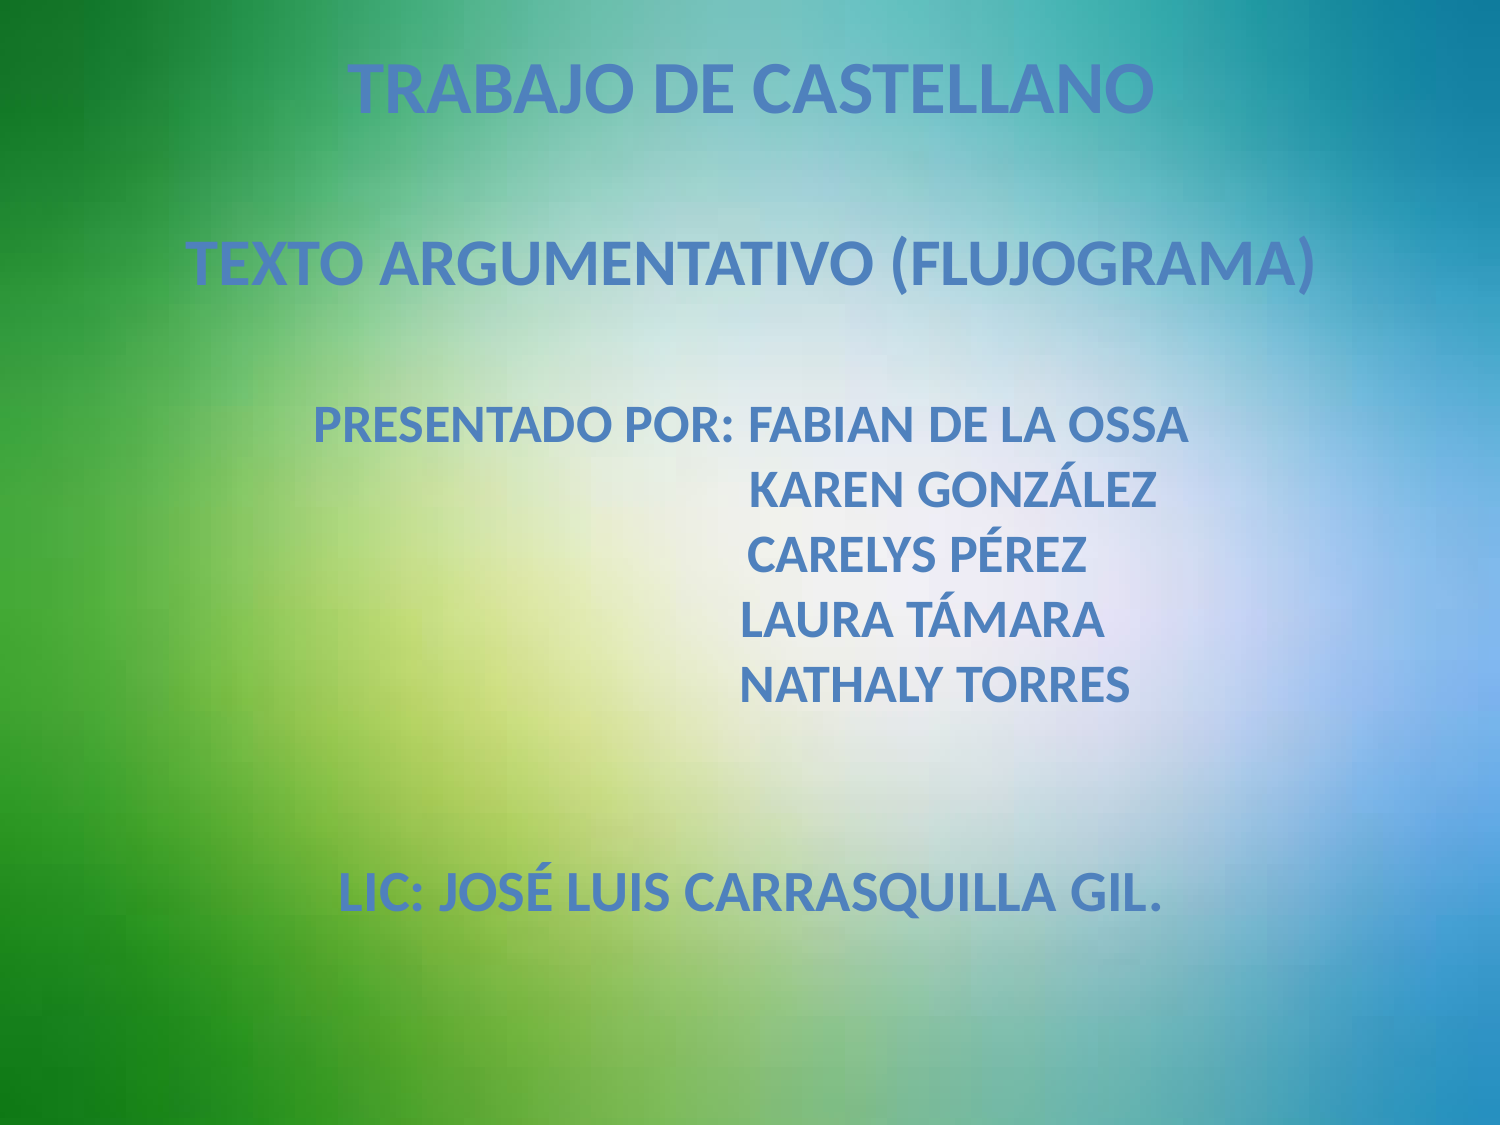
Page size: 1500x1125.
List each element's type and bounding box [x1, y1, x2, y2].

list [0, 0, 1500, 1125]
